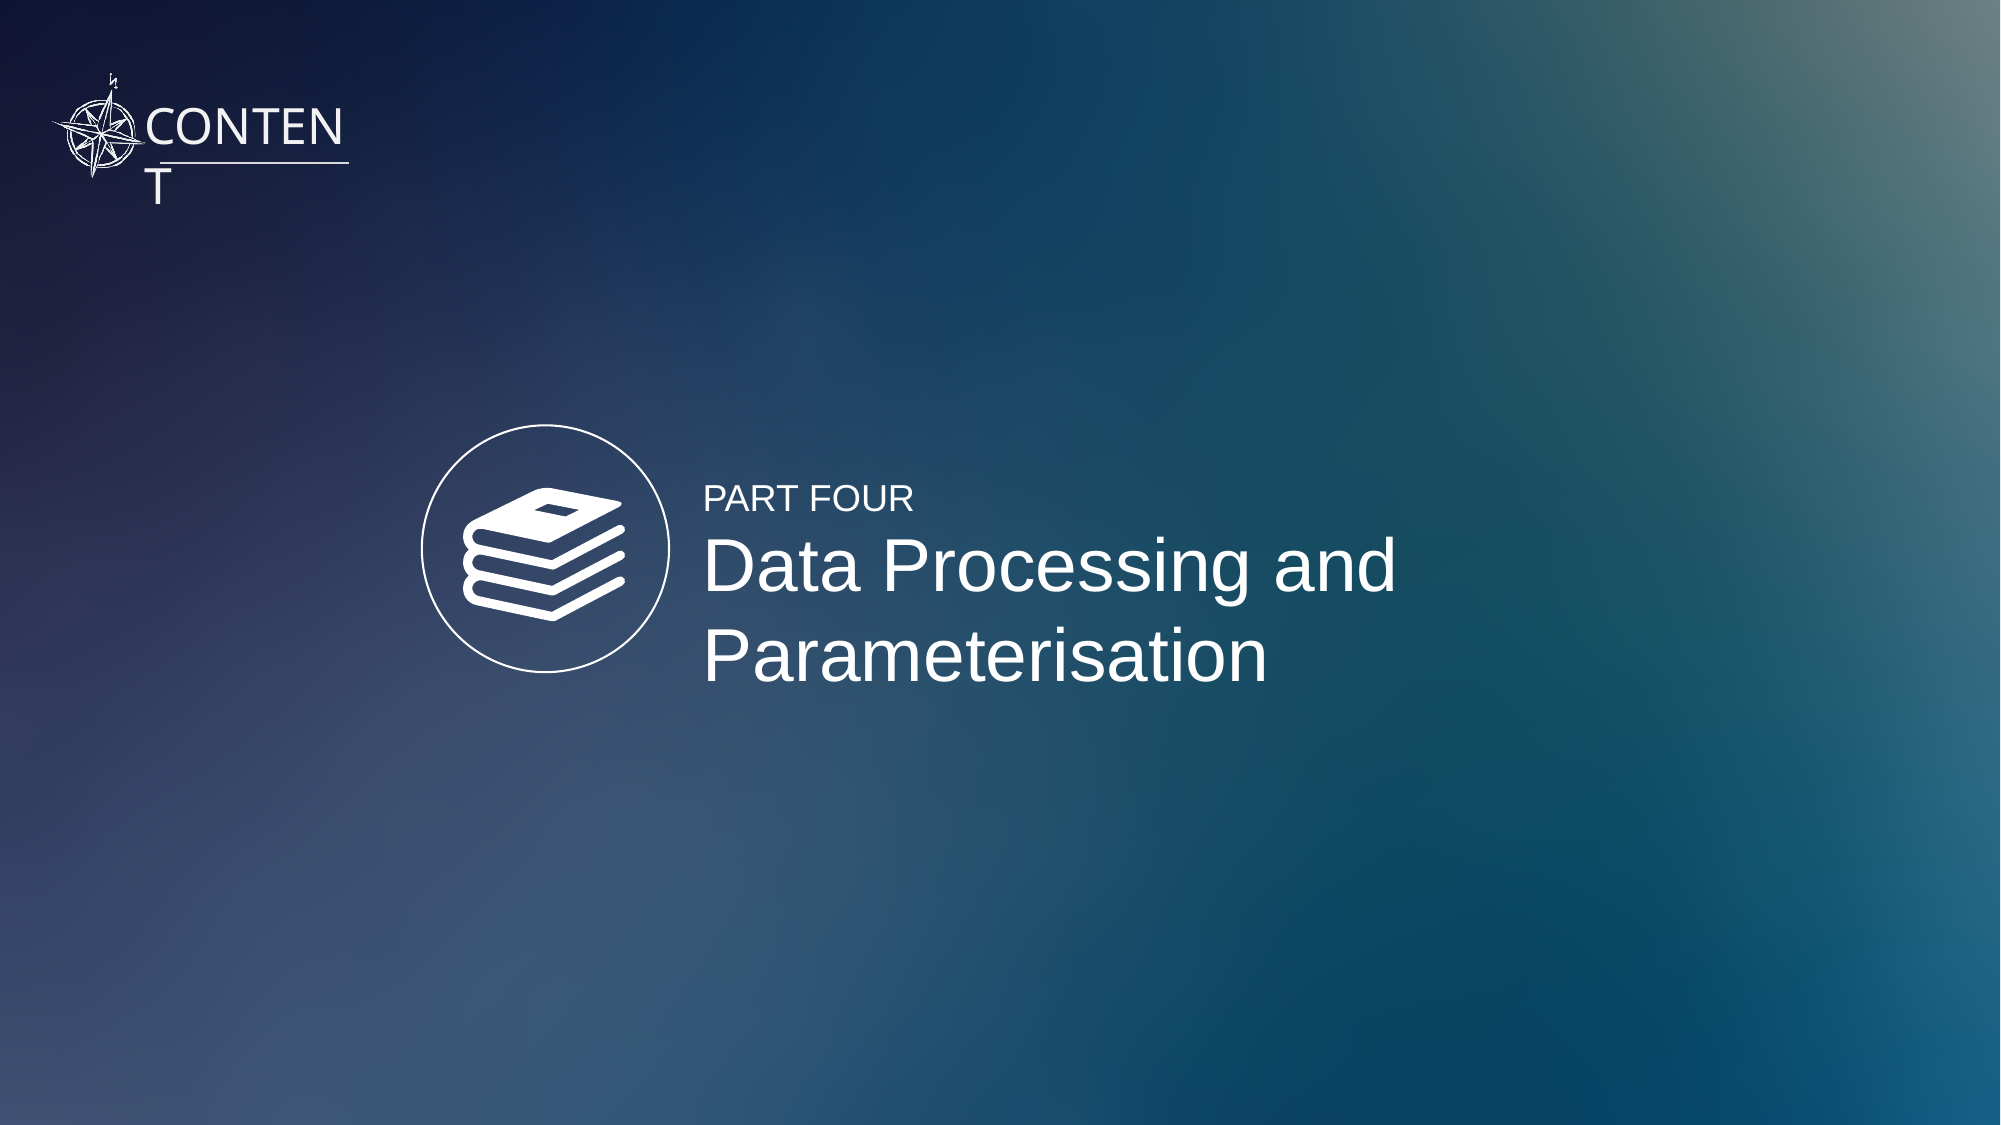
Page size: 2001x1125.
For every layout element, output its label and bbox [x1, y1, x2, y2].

text_box [687, 466, 1639, 707]
text_box [421, 425, 670, 673]
text_box [52, 73, 380, 178]
picture [0, 0, 2001, 1125]
